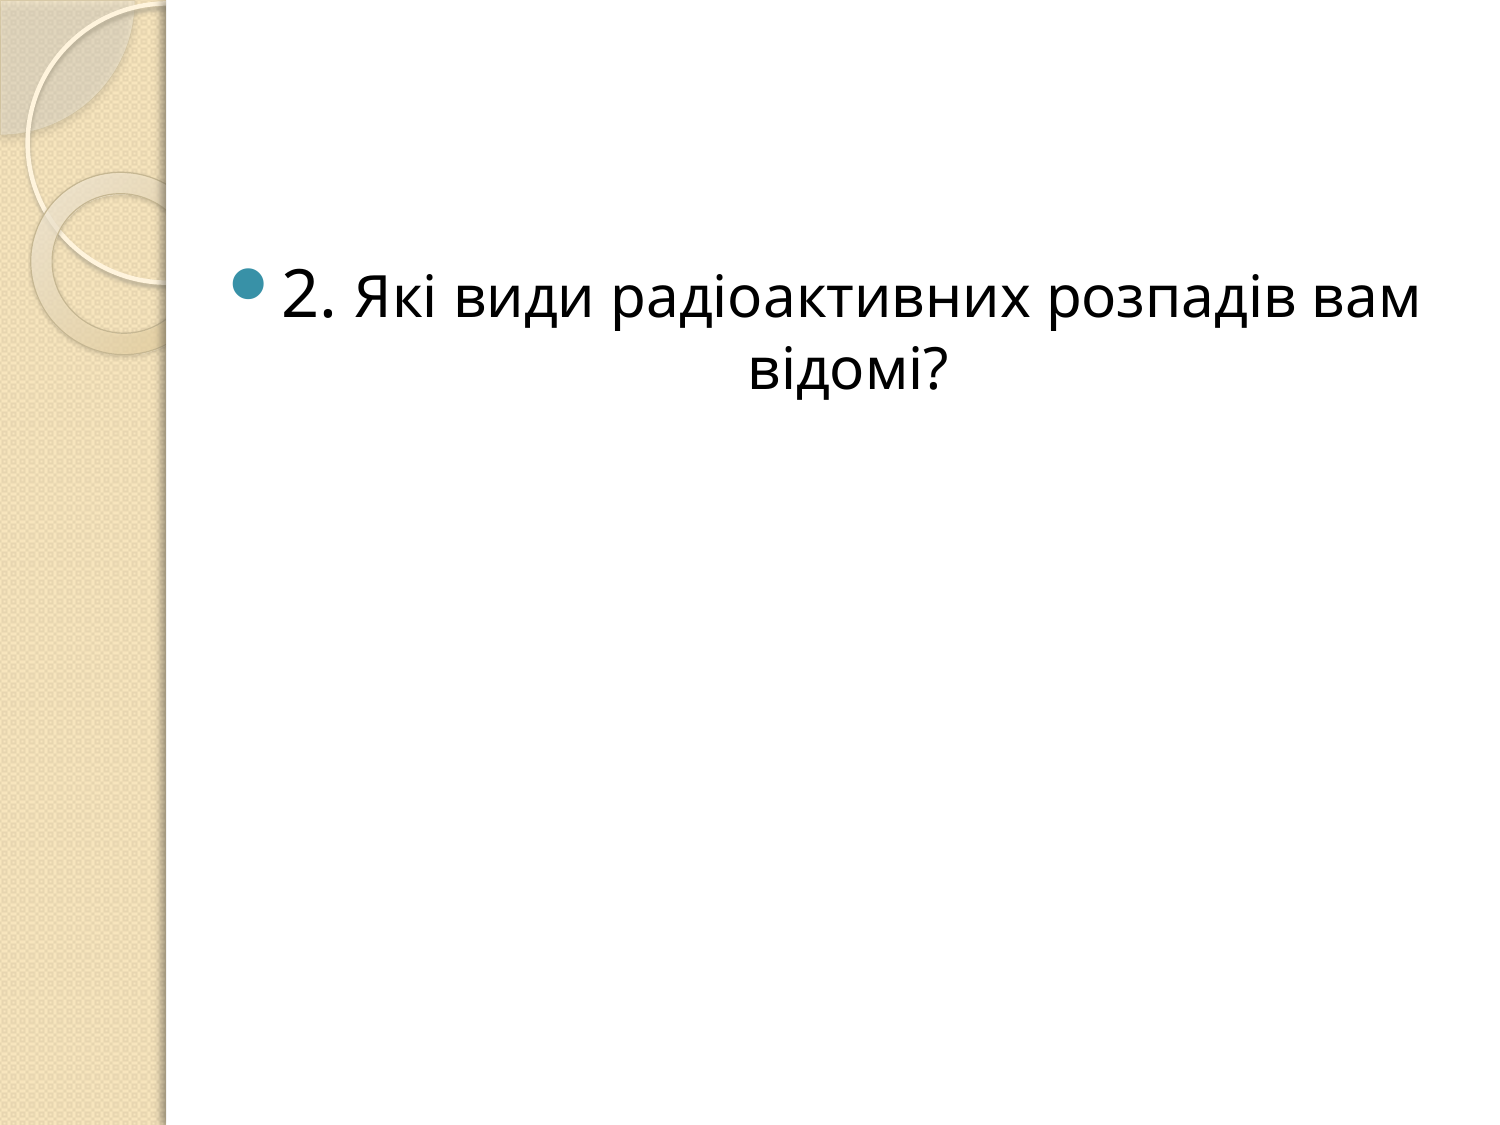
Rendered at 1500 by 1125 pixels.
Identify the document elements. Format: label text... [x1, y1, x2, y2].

list 2. Які види радіоактивних розпадів вам відомі? [171, 243, 1466, 1025]
